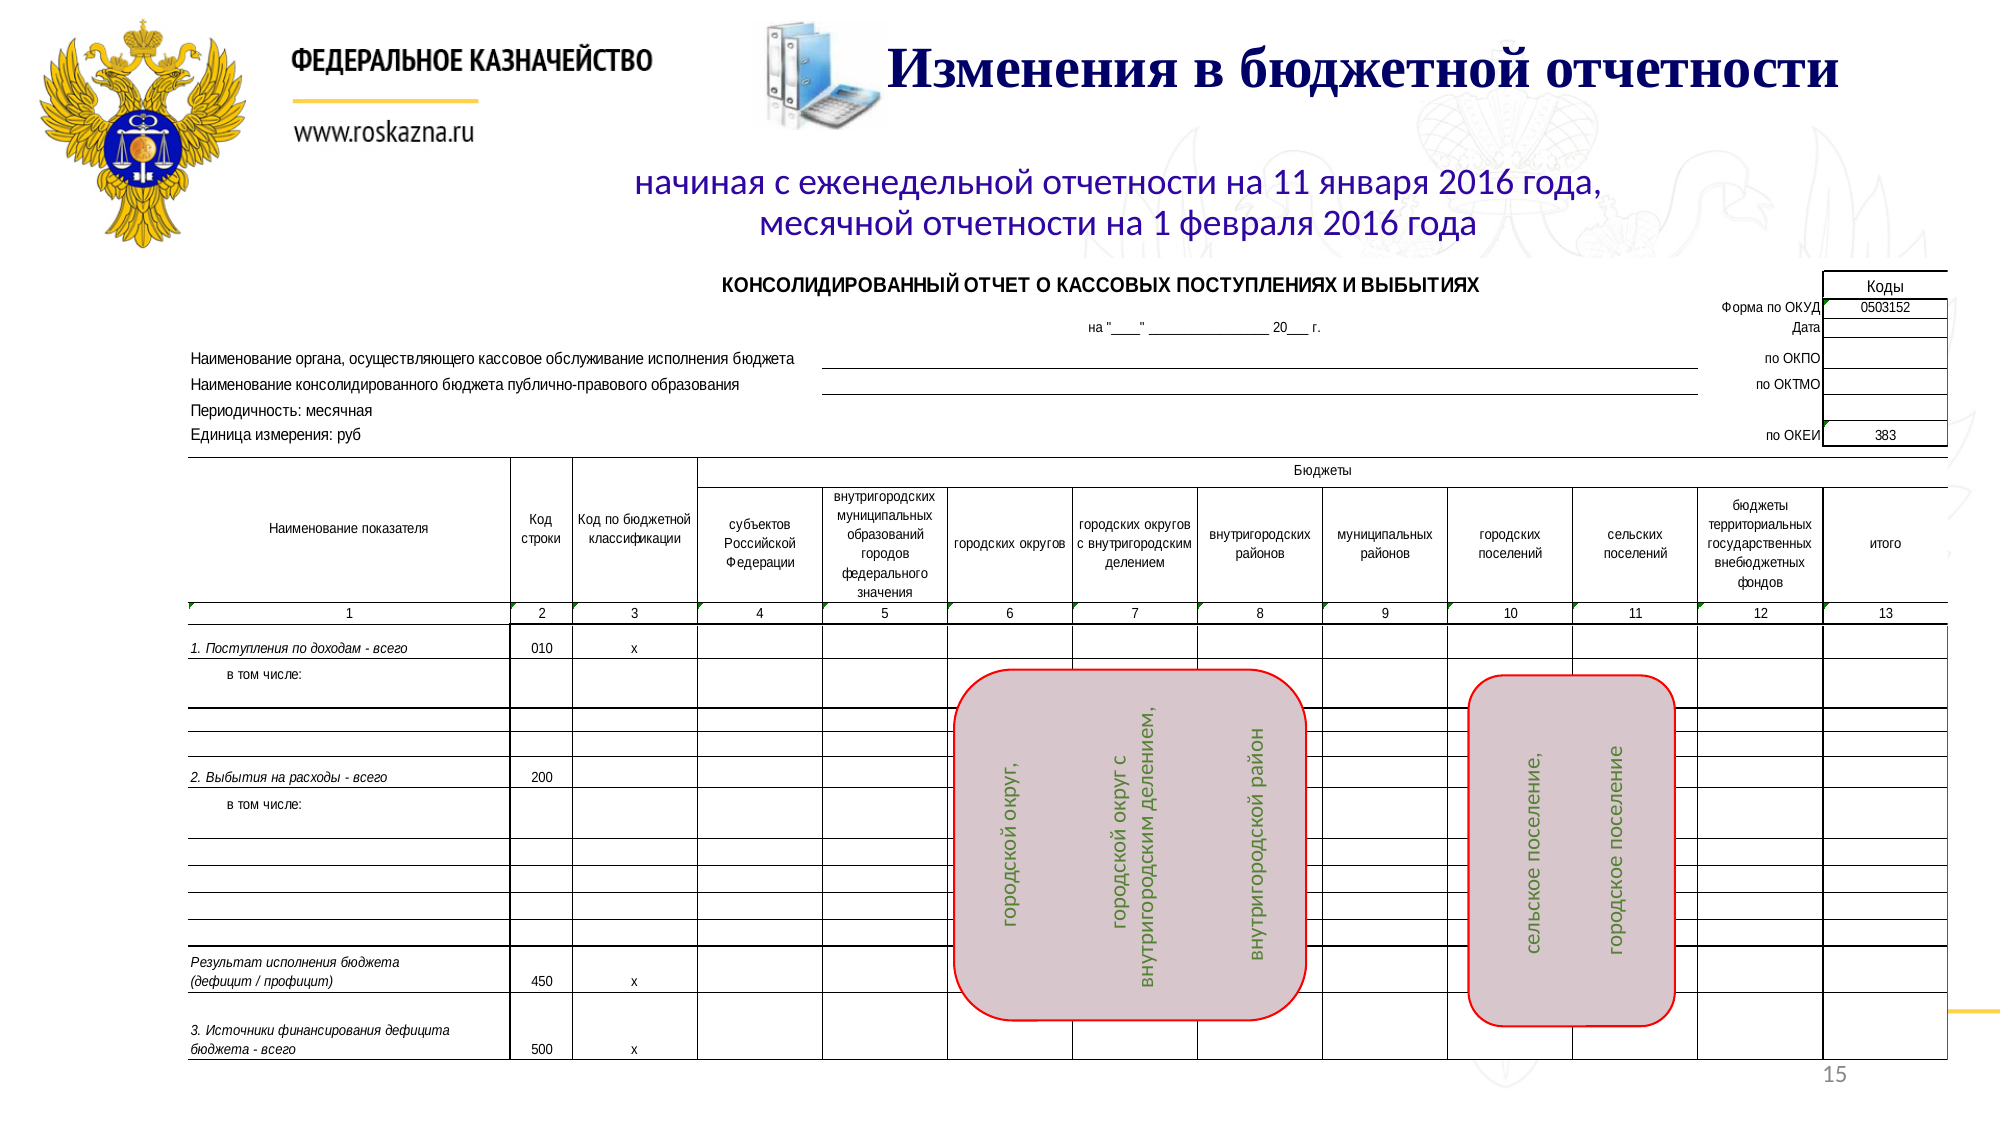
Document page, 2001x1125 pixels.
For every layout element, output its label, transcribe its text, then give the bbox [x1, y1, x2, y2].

text_box Изменения в бюджетной отчетности [888, 21, 1949, 107]
picture [0, 0, 2001, 1125]
text_box 15 [1412, 1061, 1863, 1103]
text_box начиная с еженедельной отчетности на 11 января 2016 года, месячной отчетности на 1 февраля 2016 года [332, 155, 1905, 256]
